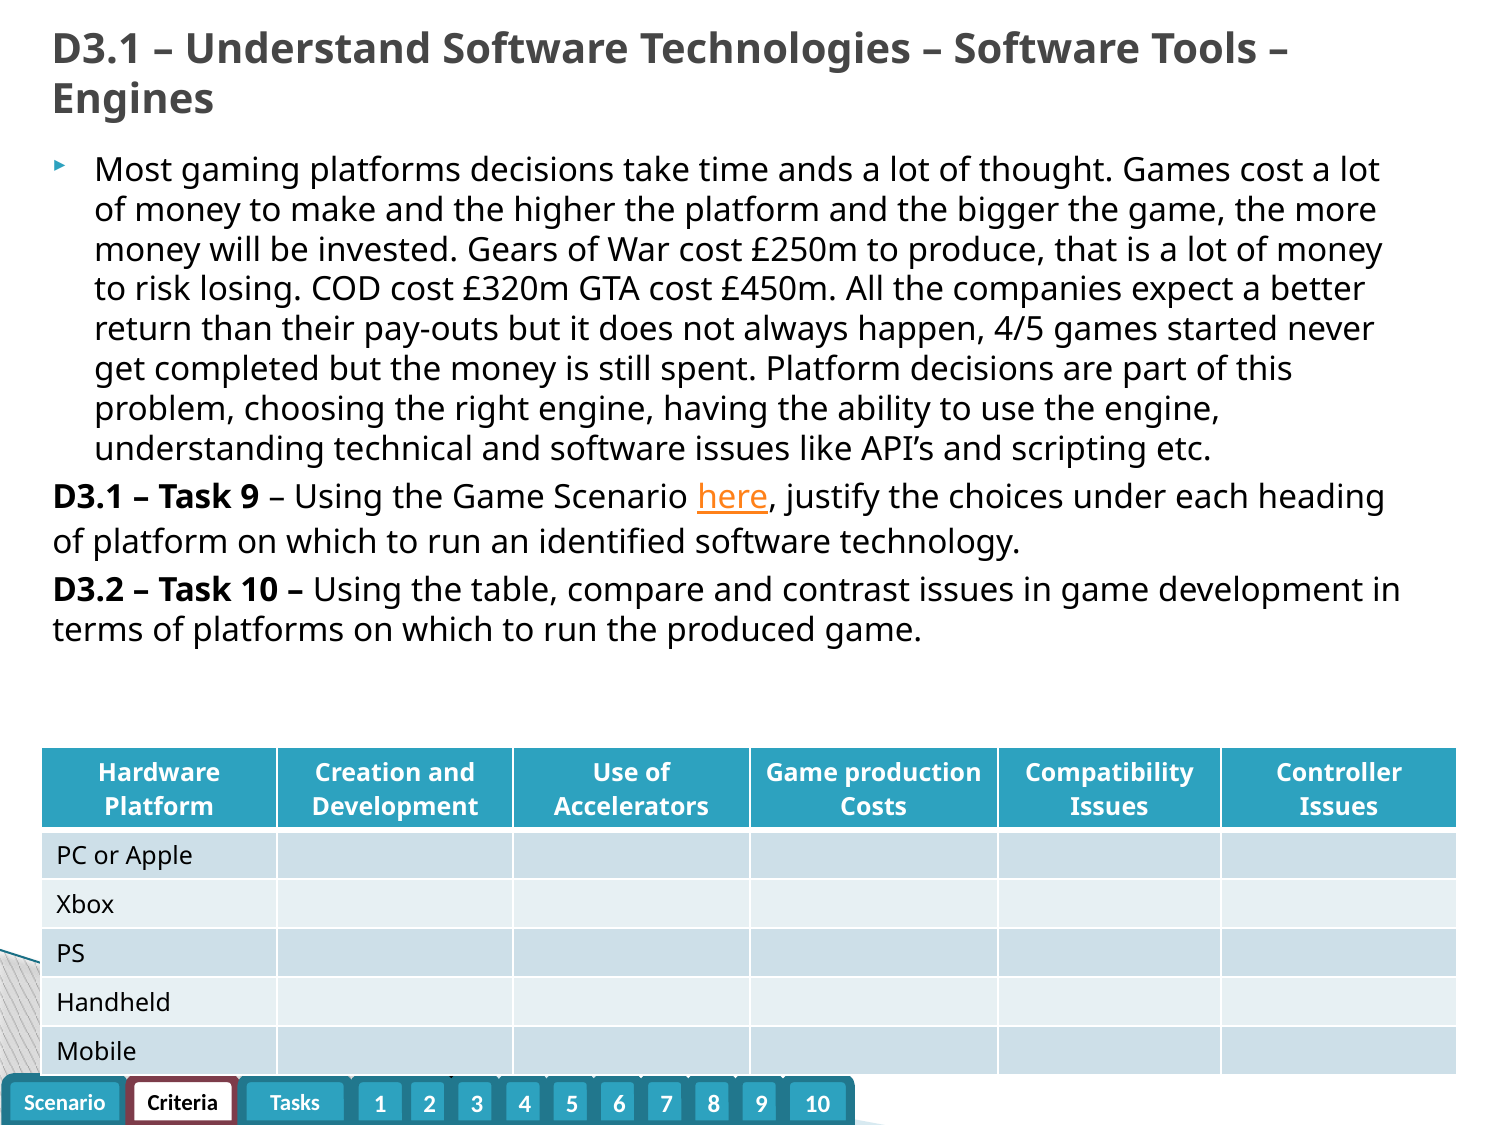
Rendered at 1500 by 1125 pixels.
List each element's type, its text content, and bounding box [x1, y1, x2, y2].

table_cell [751, 833, 997, 878]
table_cell [751, 929, 997, 976]
table_cell [514, 978, 749, 1025]
table_cell [278, 880, 512, 927]
table_cell [999, 929, 1220, 976]
table_cell Xbox [42, 880, 276, 927]
table_cell [514, 833, 749, 878]
table_cell [1222, 978, 1456, 1025]
table_header Creation and Development [278, 748, 512, 827]
table_cell [1222, 880, 1456, 927]
table_cell [278, 929, 512, 976]
table_header Compatibility Issues [999, 748, 1220, 827]
list Most gaming platforms decisions take time ands a lot of thought. Games cost a lot of money to make and the higher the platform and the bigger the game, the more money will be invested. Gears of War cost £250m to produce, that is a lot of money to risk losing. COD cost £320m GTA cost £450m. All the companies expect a better return than their pay-outs but it does not always happen, 4/5 games started never get completed but the money is still spent. Platform decisions are part of this problem, choosing the right engine, having the ability to use the engine, understanding technical and software issues like API’s and scripting etc. D3.1 – Task 9 – Using the Game Scenario here, justify the choices under each heading of platform on which to run an identified software technology. D3.2 – Task 10 – Using the table, compare and contrast issues in game development in terms of platforms on which to run the produced game. [35, 140, 1425, 1059]
table_cell [514, 1027, 749, 1074]
table_cell [751, 978, 997, 1025]
table_cell [278, 833, 512, 878]
table_cell [999, 880, 1220, 927]
table_cell [751, 1027, 997, 1074]
table_cell [1222, 1027, 1456, 1074]
table_cell Mobile [42, 1027, 276, 1074]
table_cell [751, 880, 997, 927]
table_header Use of Accelerators [514, 748, 749, 827]
table_cell PC or Apple [42, 833, 276, 878]
table_header Hardware Platform [42, 748, 276, 827]
table_header Game production Costs [751, 748, 997, 827]
text_box D3.1 – Understand Software Technologies – Software Tools – Engines [36, 30, 1470, 114]
table_cell [999, 978, 1220, 1025]
table_cell [278, 1027, 512, 1074]
table_cell [514, 880, 749, 927]
table_cell [514, 929, 749, 976]
table_cell [1222, 929, 1456, 976]
table_cell [999, 1027, 1220, 1074]
table_cell [278, 978, 512, 1025]
table_cell [999, 833, 1220, 878]
table_cell [1222, 833, 1456, 878]
table_header Controller Issues [1222, 748, 1456, 827]
table_cell Handheld [42, 978, 276, 1025]
table_cell PS [42, 929, 276, 976]
